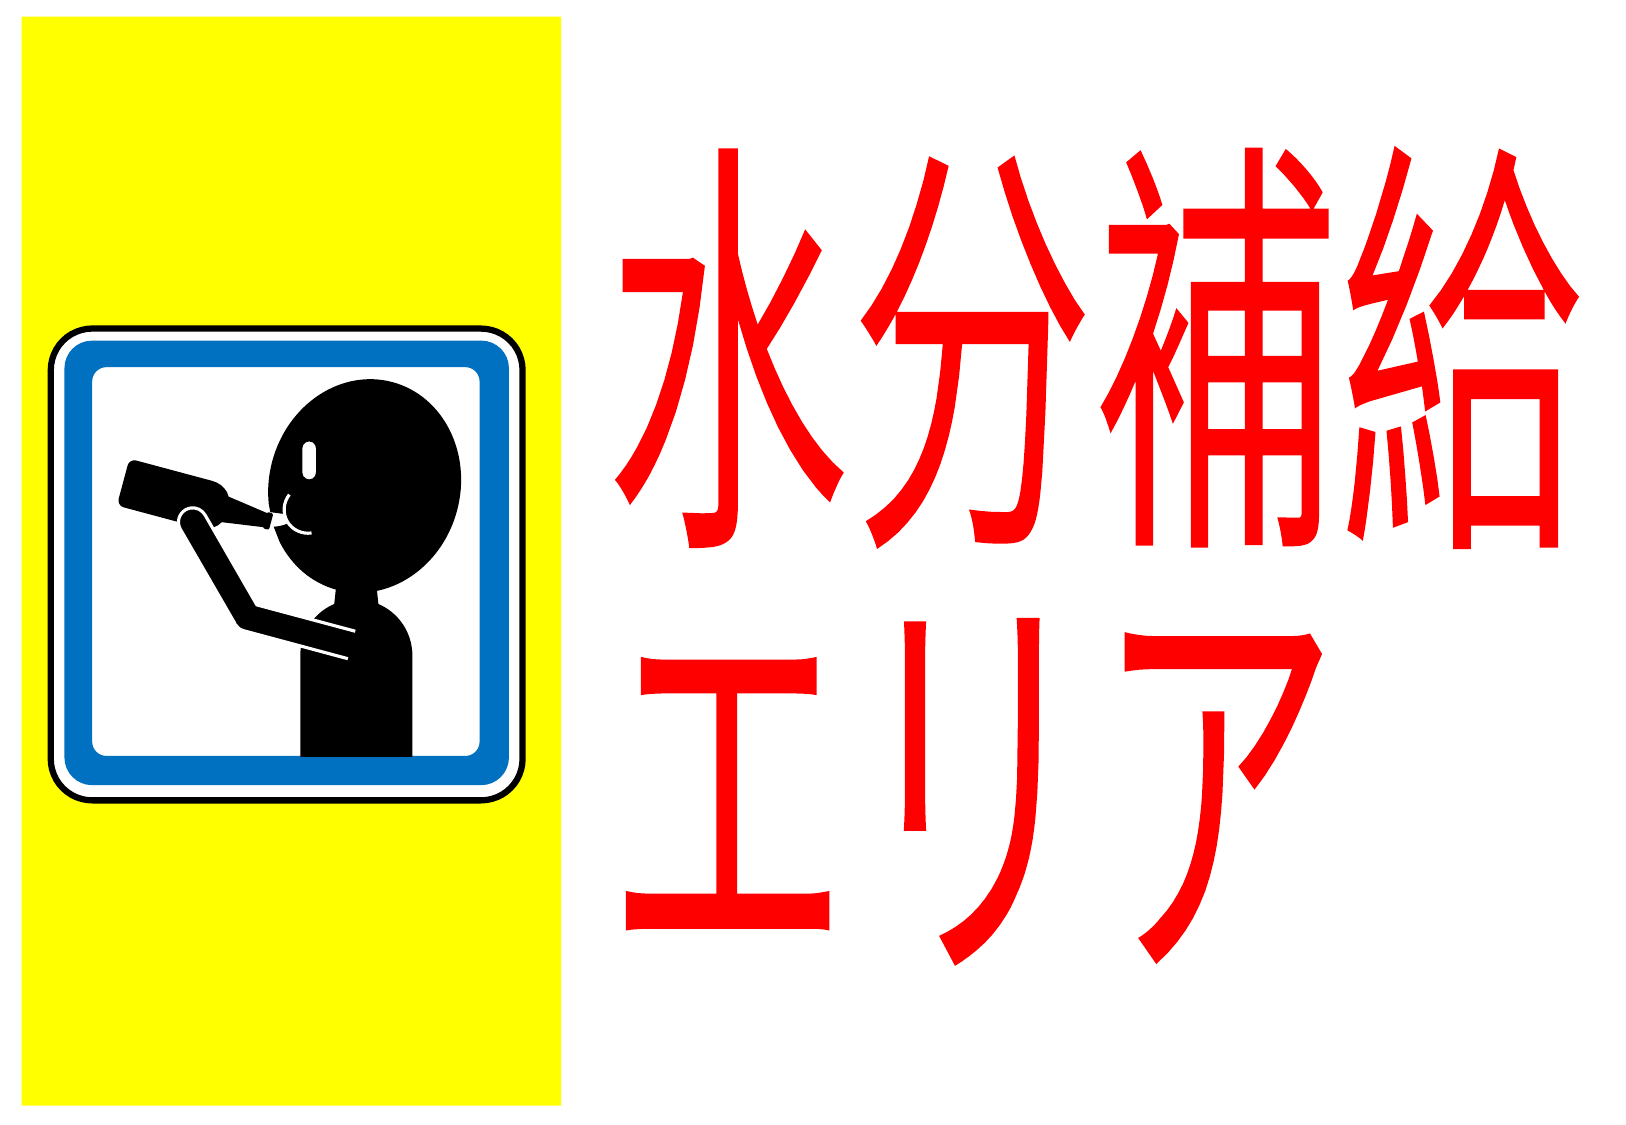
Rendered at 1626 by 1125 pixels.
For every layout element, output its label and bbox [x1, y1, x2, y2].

text_box [50, 328, 523, 801]
text_box [20, 14, 563, 1108]
